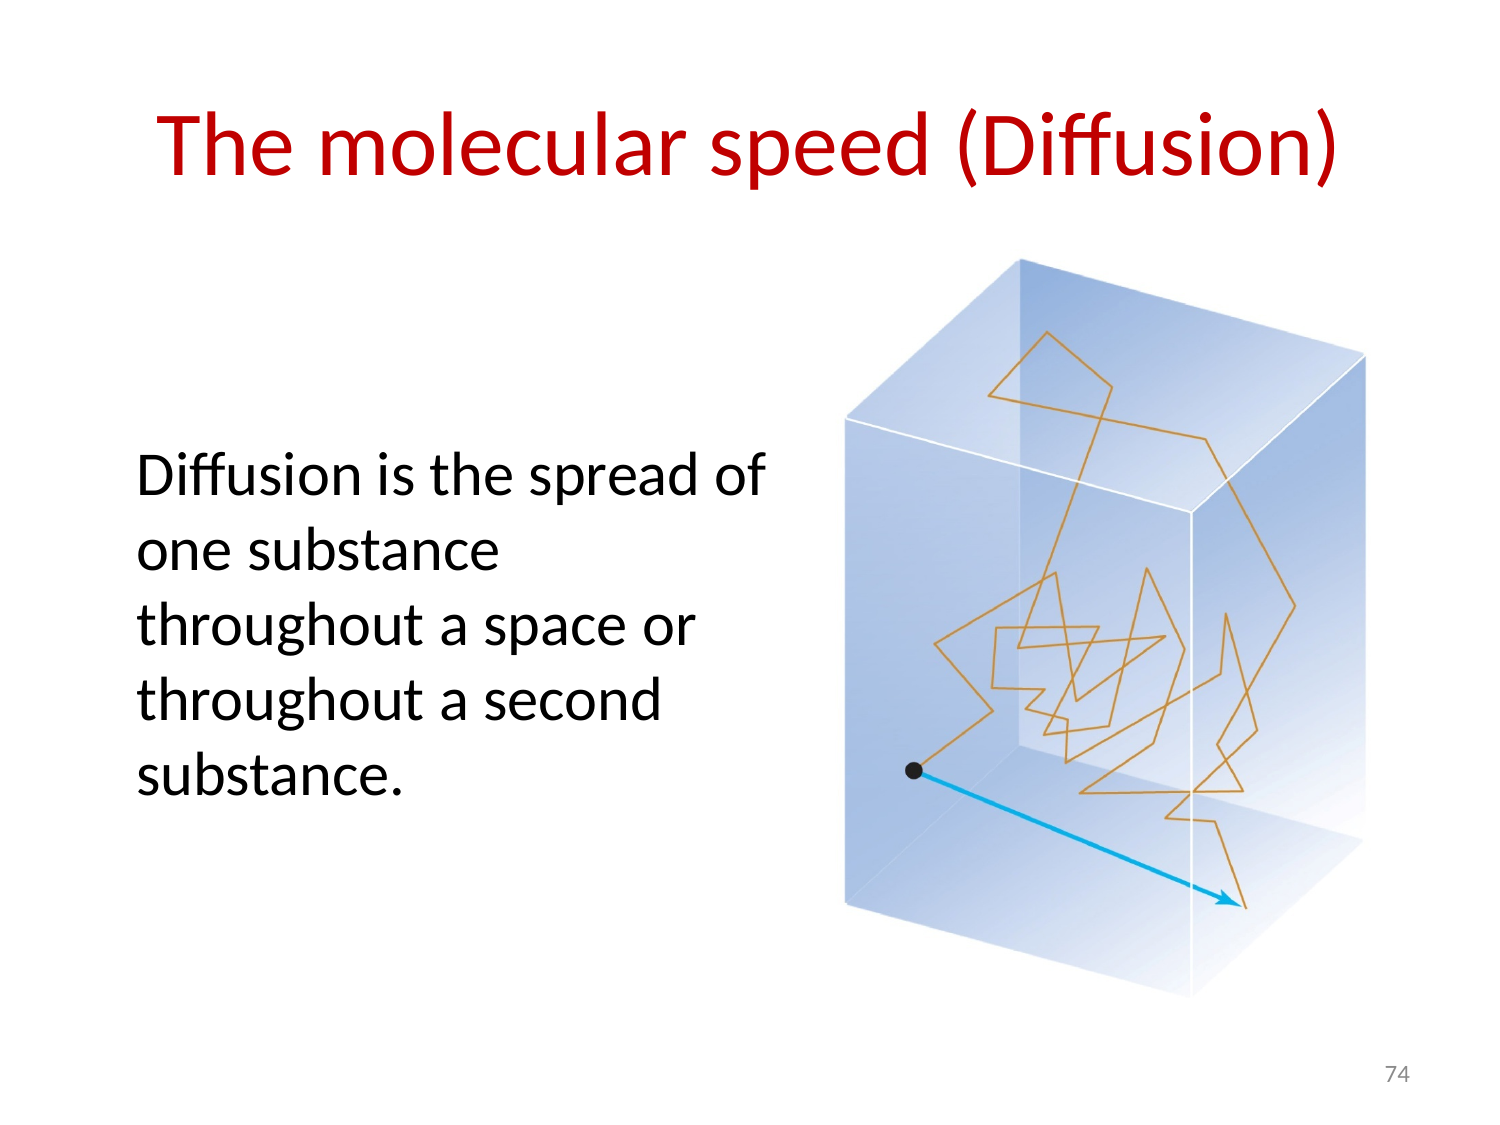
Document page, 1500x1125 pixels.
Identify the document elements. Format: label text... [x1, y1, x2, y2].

title The molecular speed (Diffusion) [75, 45, 1425, 233]
picture [835, 249, 1376, 1001]
slide_number 74 [1074, 1042, 1425, 1103]
text_box Diffusion is the spread of one substance throughout a space or throughout a second substance. [64, 425, 798, 816]
